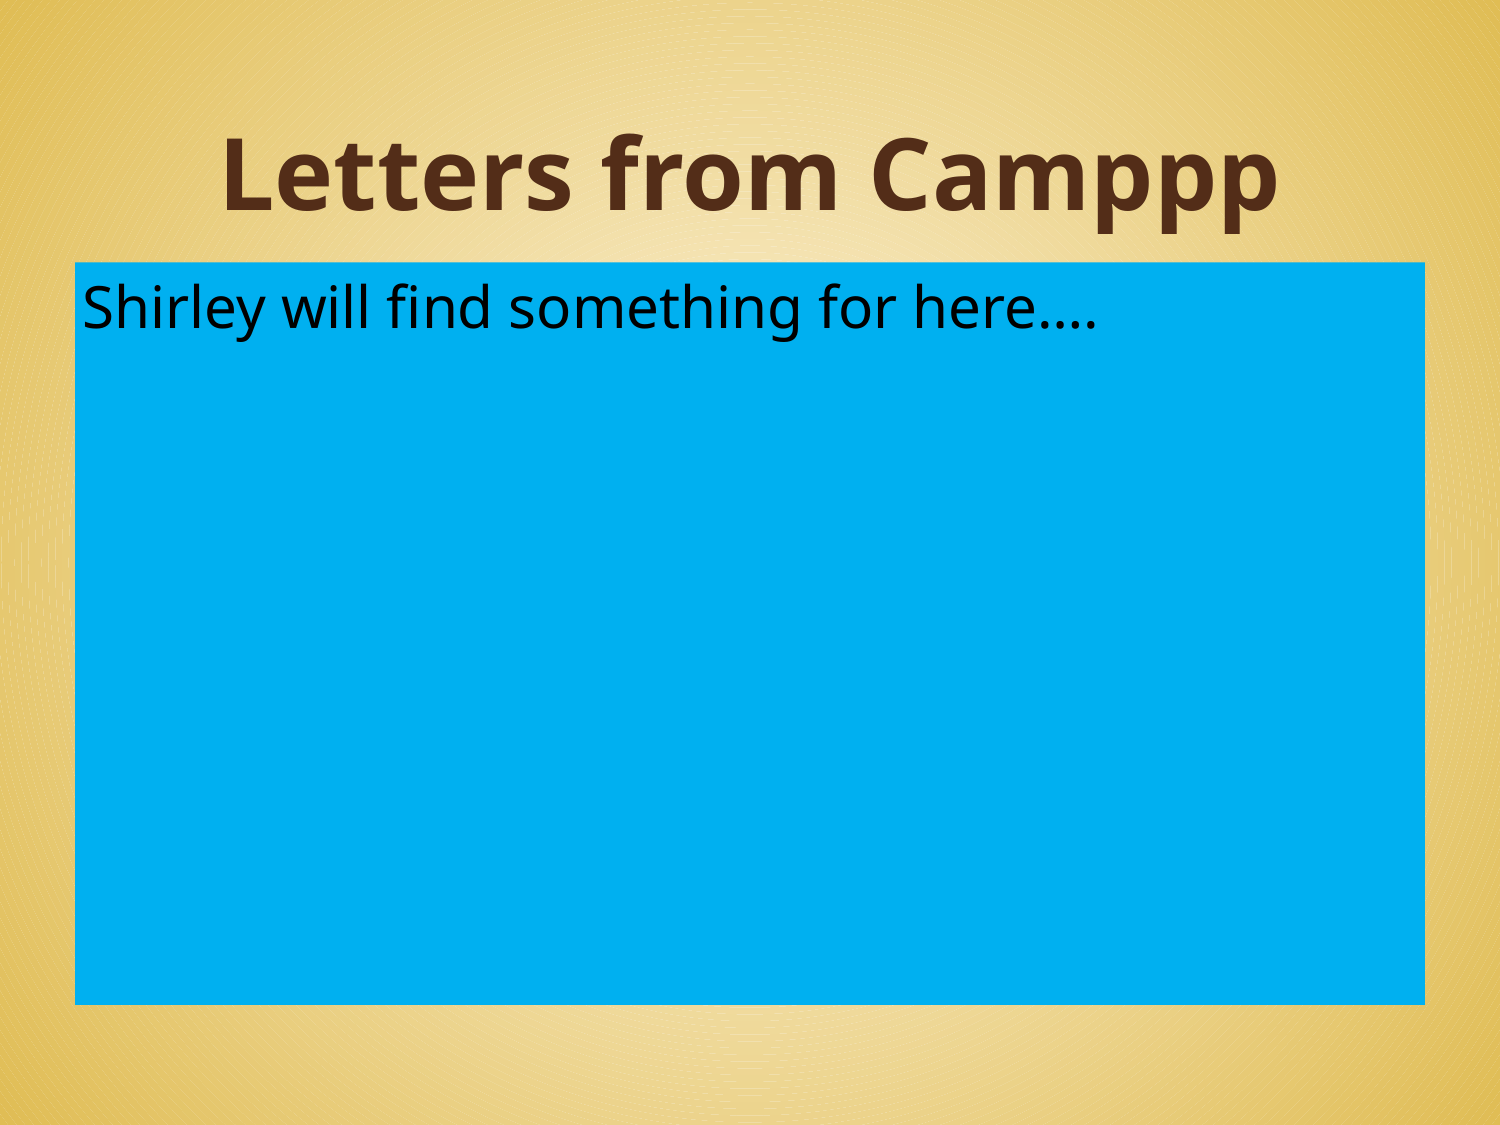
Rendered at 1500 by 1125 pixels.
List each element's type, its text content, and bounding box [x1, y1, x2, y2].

title Letters from Camppp [75, 50, 1425, 238]
list Shirley will find something for here…. [75, 262, 1425, 1005]
